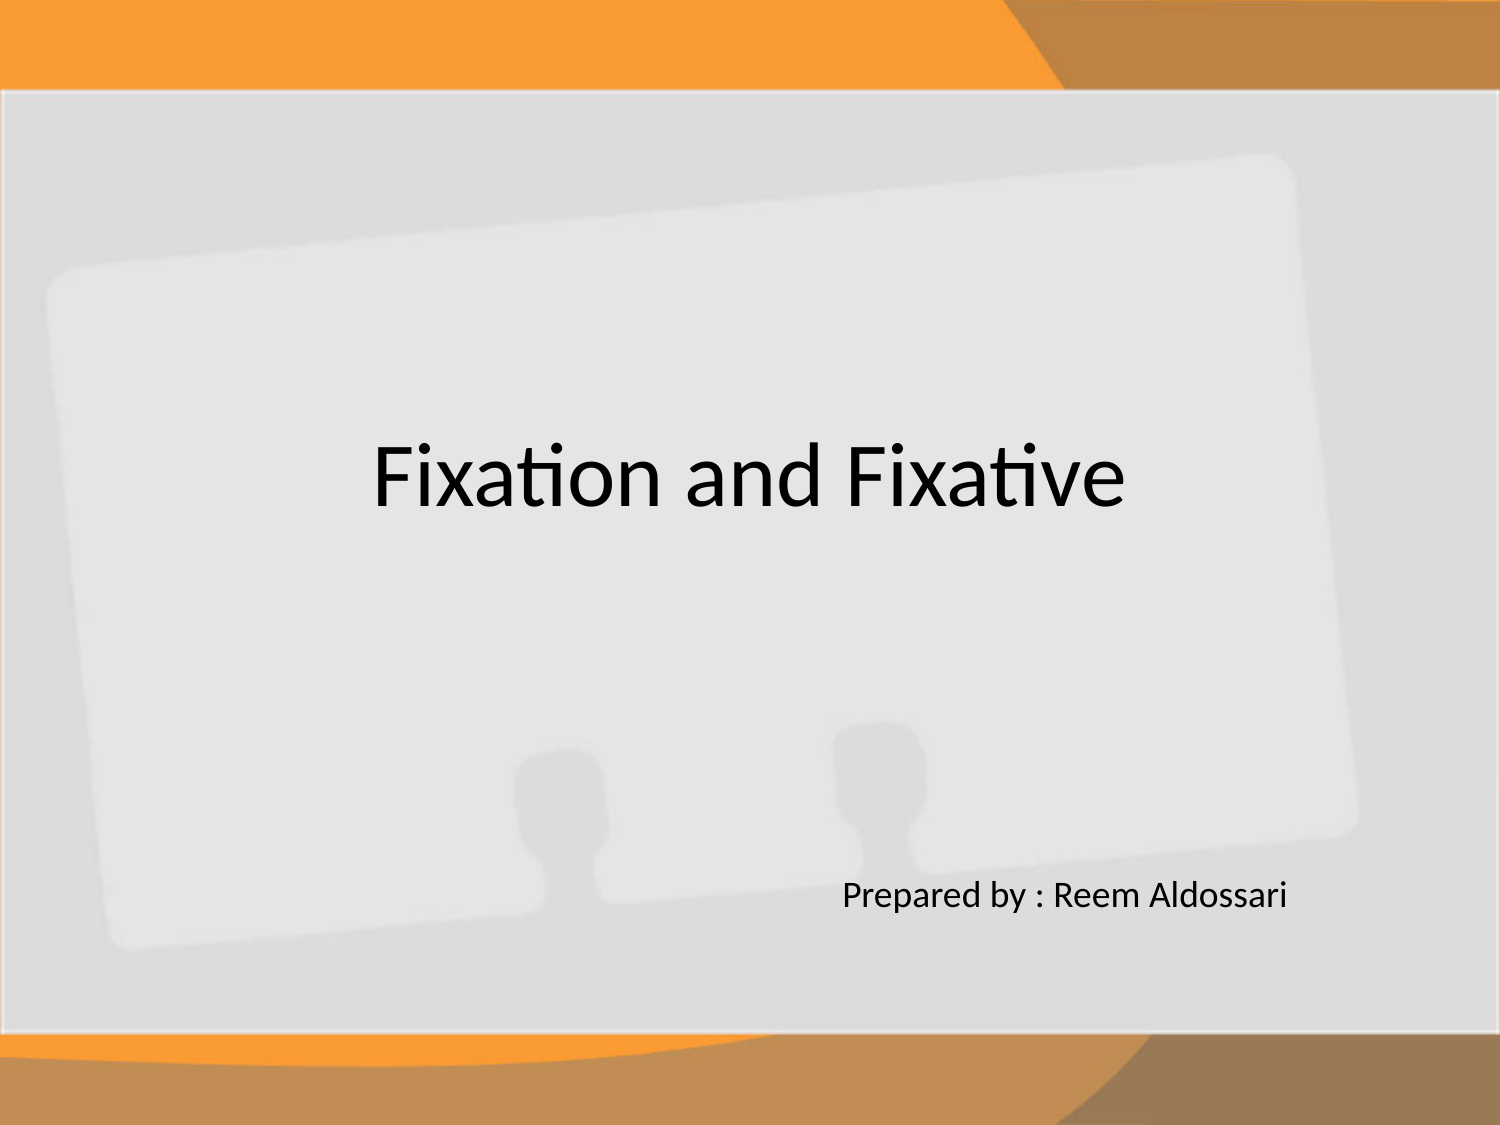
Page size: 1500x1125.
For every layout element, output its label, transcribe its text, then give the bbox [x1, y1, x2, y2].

text_box Prepared by : Reem Aldossari [827, 862, 1303, 923]
picture [0, 0, 1500, 1125]
title Fixation and Fixative [112, 349, 1388, 591]
